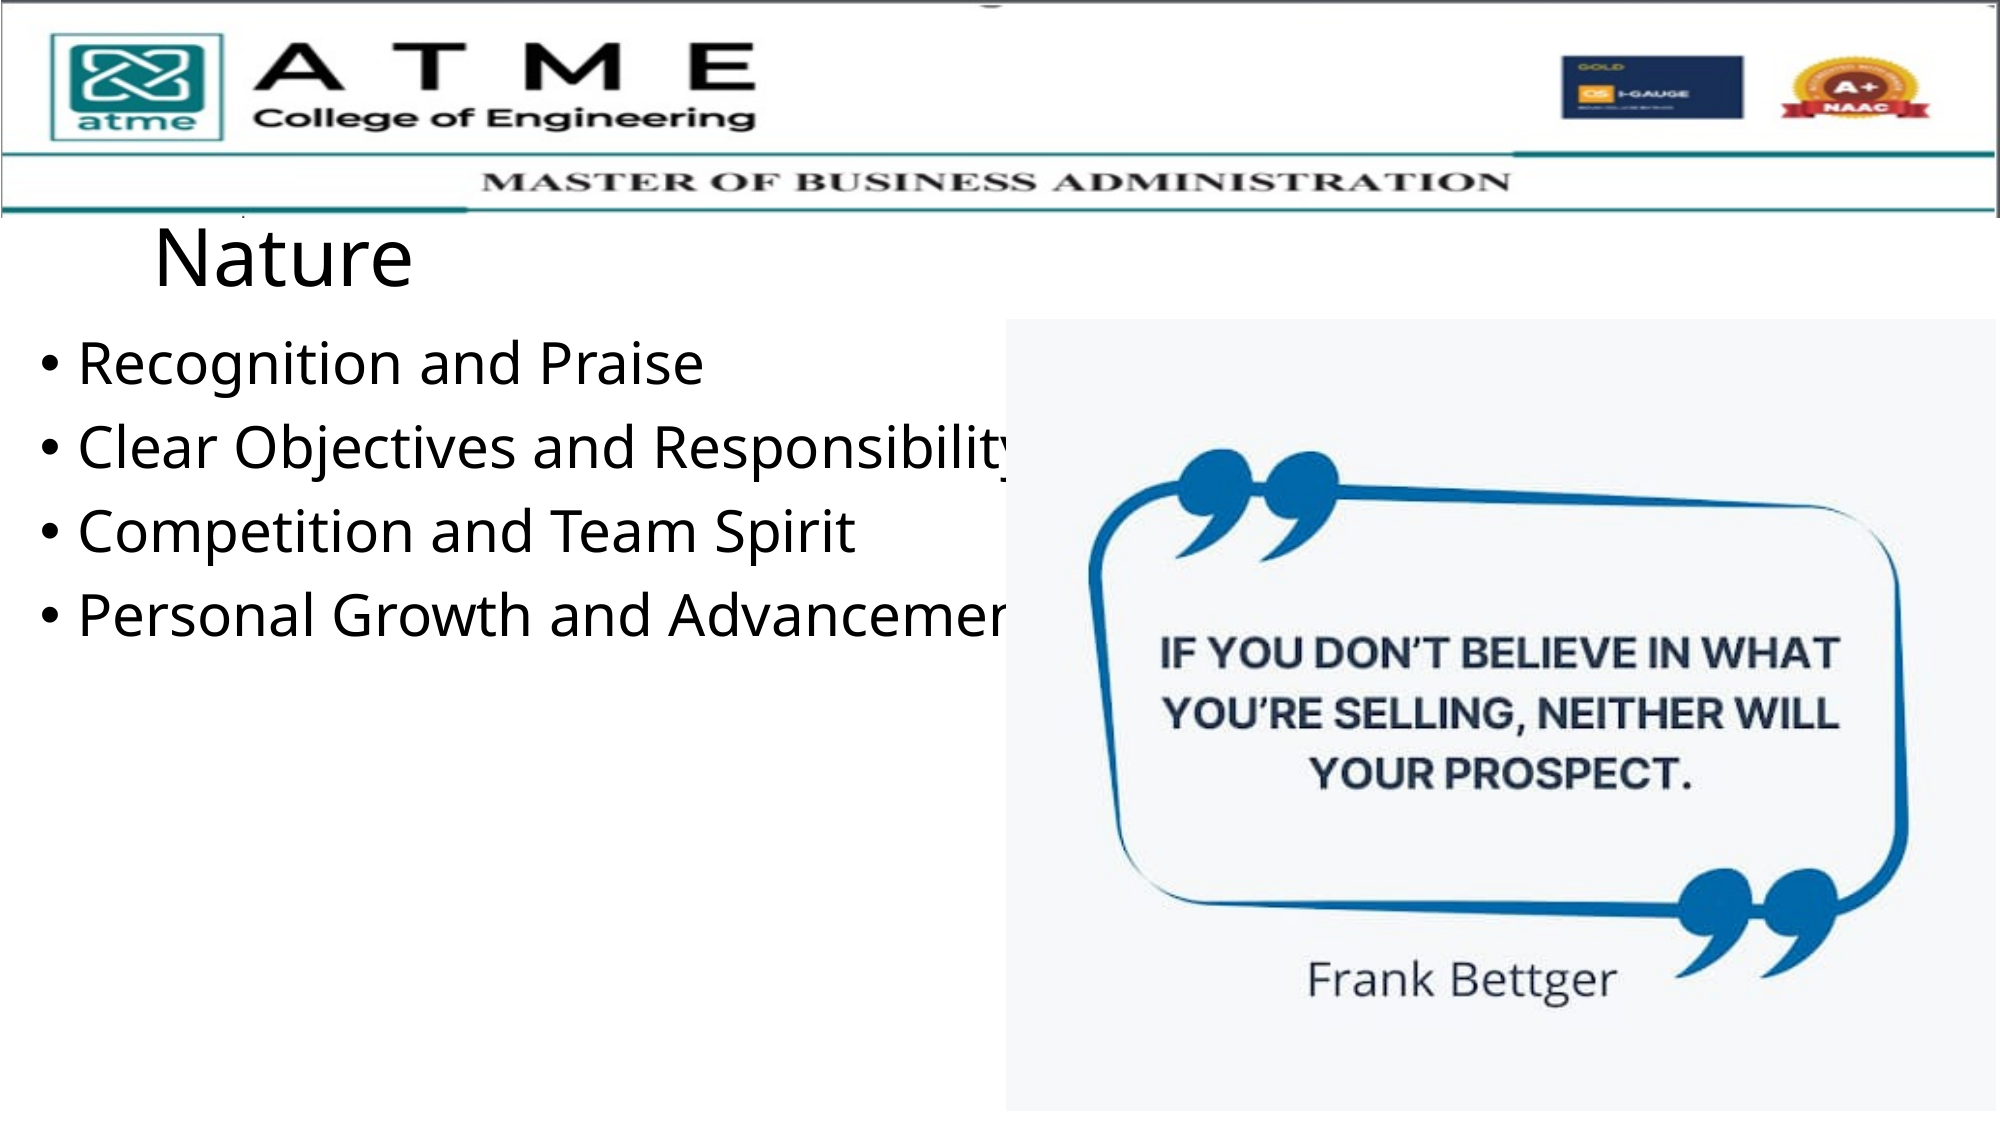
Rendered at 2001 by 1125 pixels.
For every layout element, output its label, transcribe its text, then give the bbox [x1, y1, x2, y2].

picture [1006, 318, 1996, 1111]
title Nature [137, 209, 1863, 312]
picture [1, 0, 2000, 218]
list Recognition and Praise Clear Objectives and Responsibility Competition and Team Spirit Personal Growth and Advancement [24, 327, 1006, 1103]
